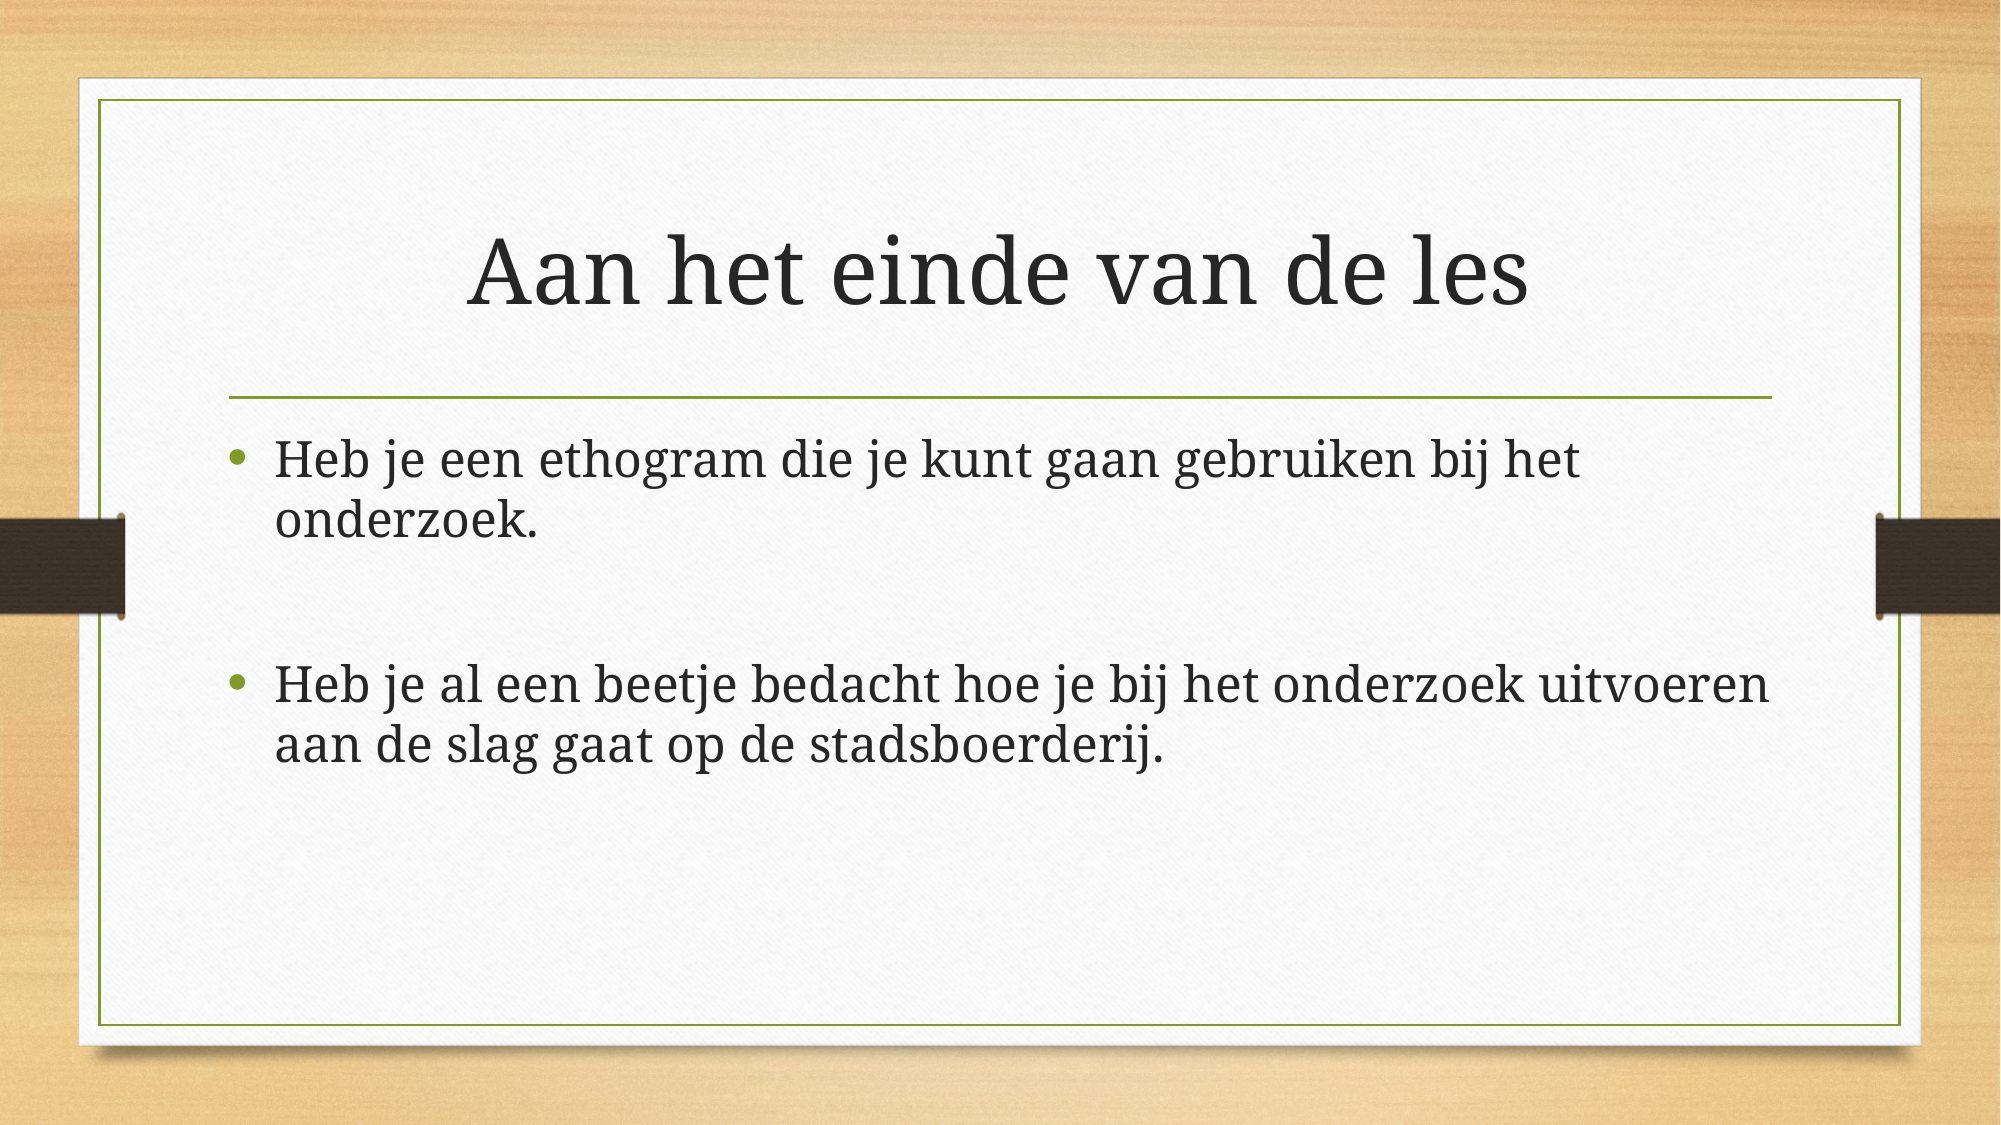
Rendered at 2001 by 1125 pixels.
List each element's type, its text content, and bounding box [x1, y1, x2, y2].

title Aan het einde van de les [212, 161, 1788, 375]
list Heb je een ethogram die je kunt gaan gebruiken bij het onderzoek. Heb je al een beetje bedacht hoe je bij het onderzoek uitvoeren aan de slag gaat op de stadsboerderij. [212, 419, 1788, 964]
picture [0, 0, 2001, 1125]
